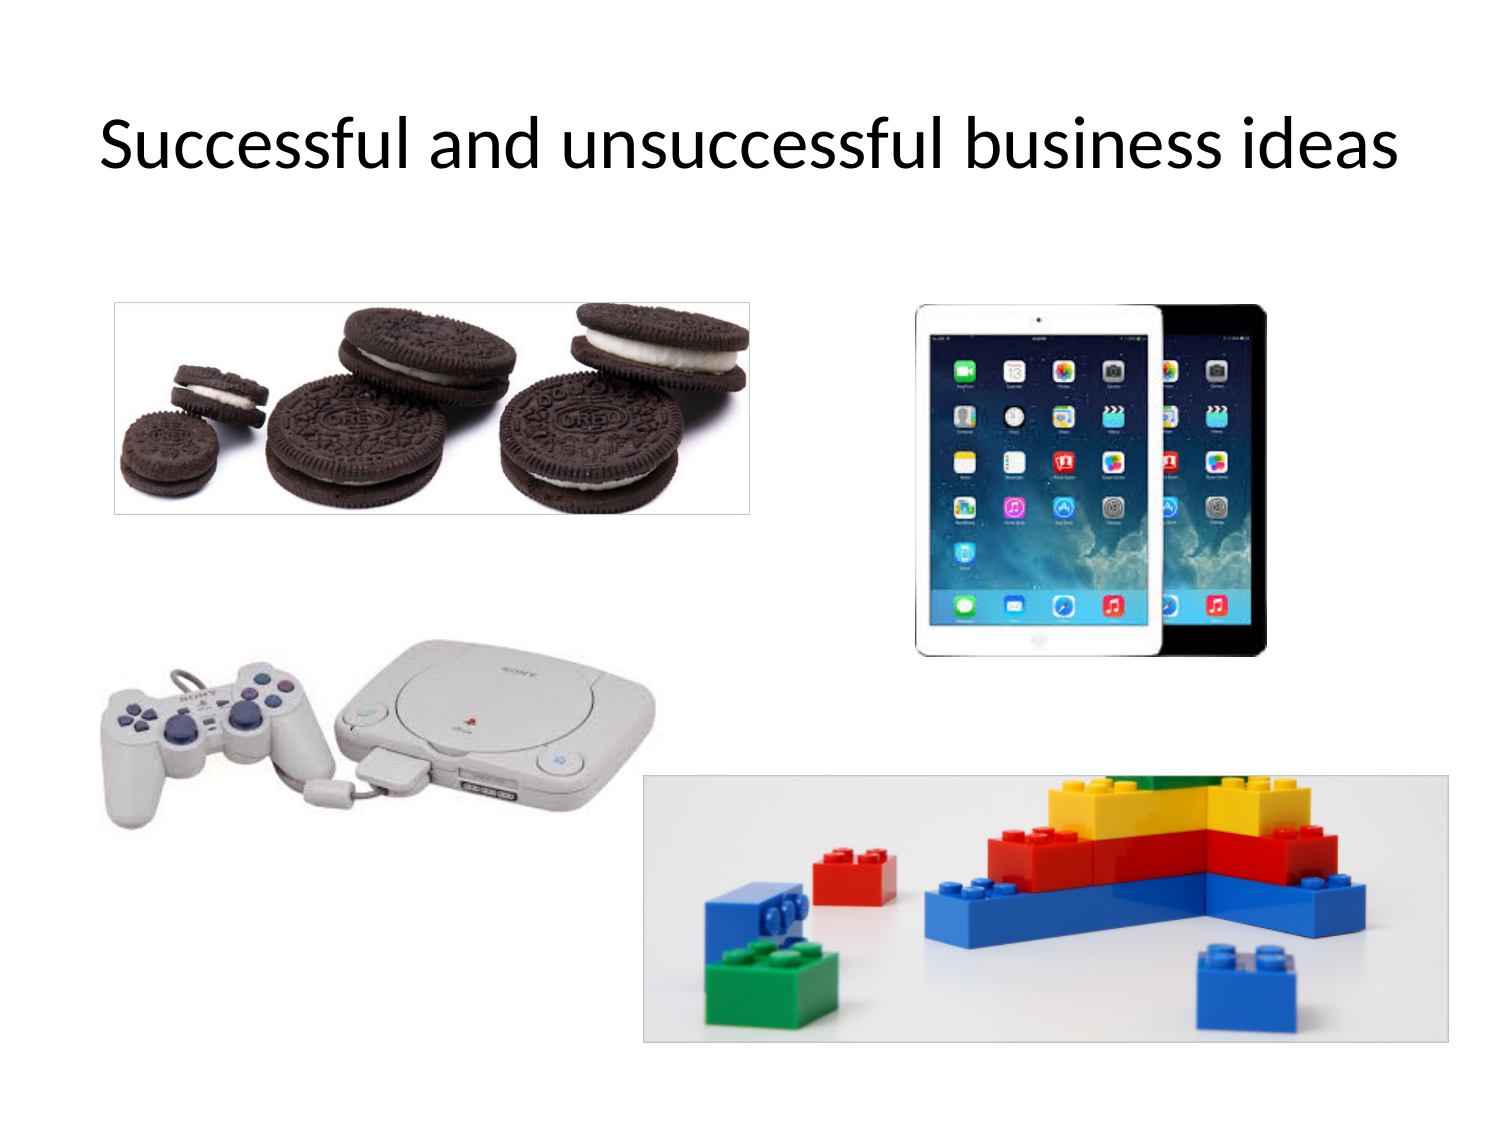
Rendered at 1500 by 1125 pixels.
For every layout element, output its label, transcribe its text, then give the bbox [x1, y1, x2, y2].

picture [643, 774, 1449, 1044]
picture [915, 304, 1268, 657]
title Successful and unsuccessful business ideas [75, 45, 1425, 233]
picture [114, 302, 751, 515]
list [88, 627, 667, 840]
